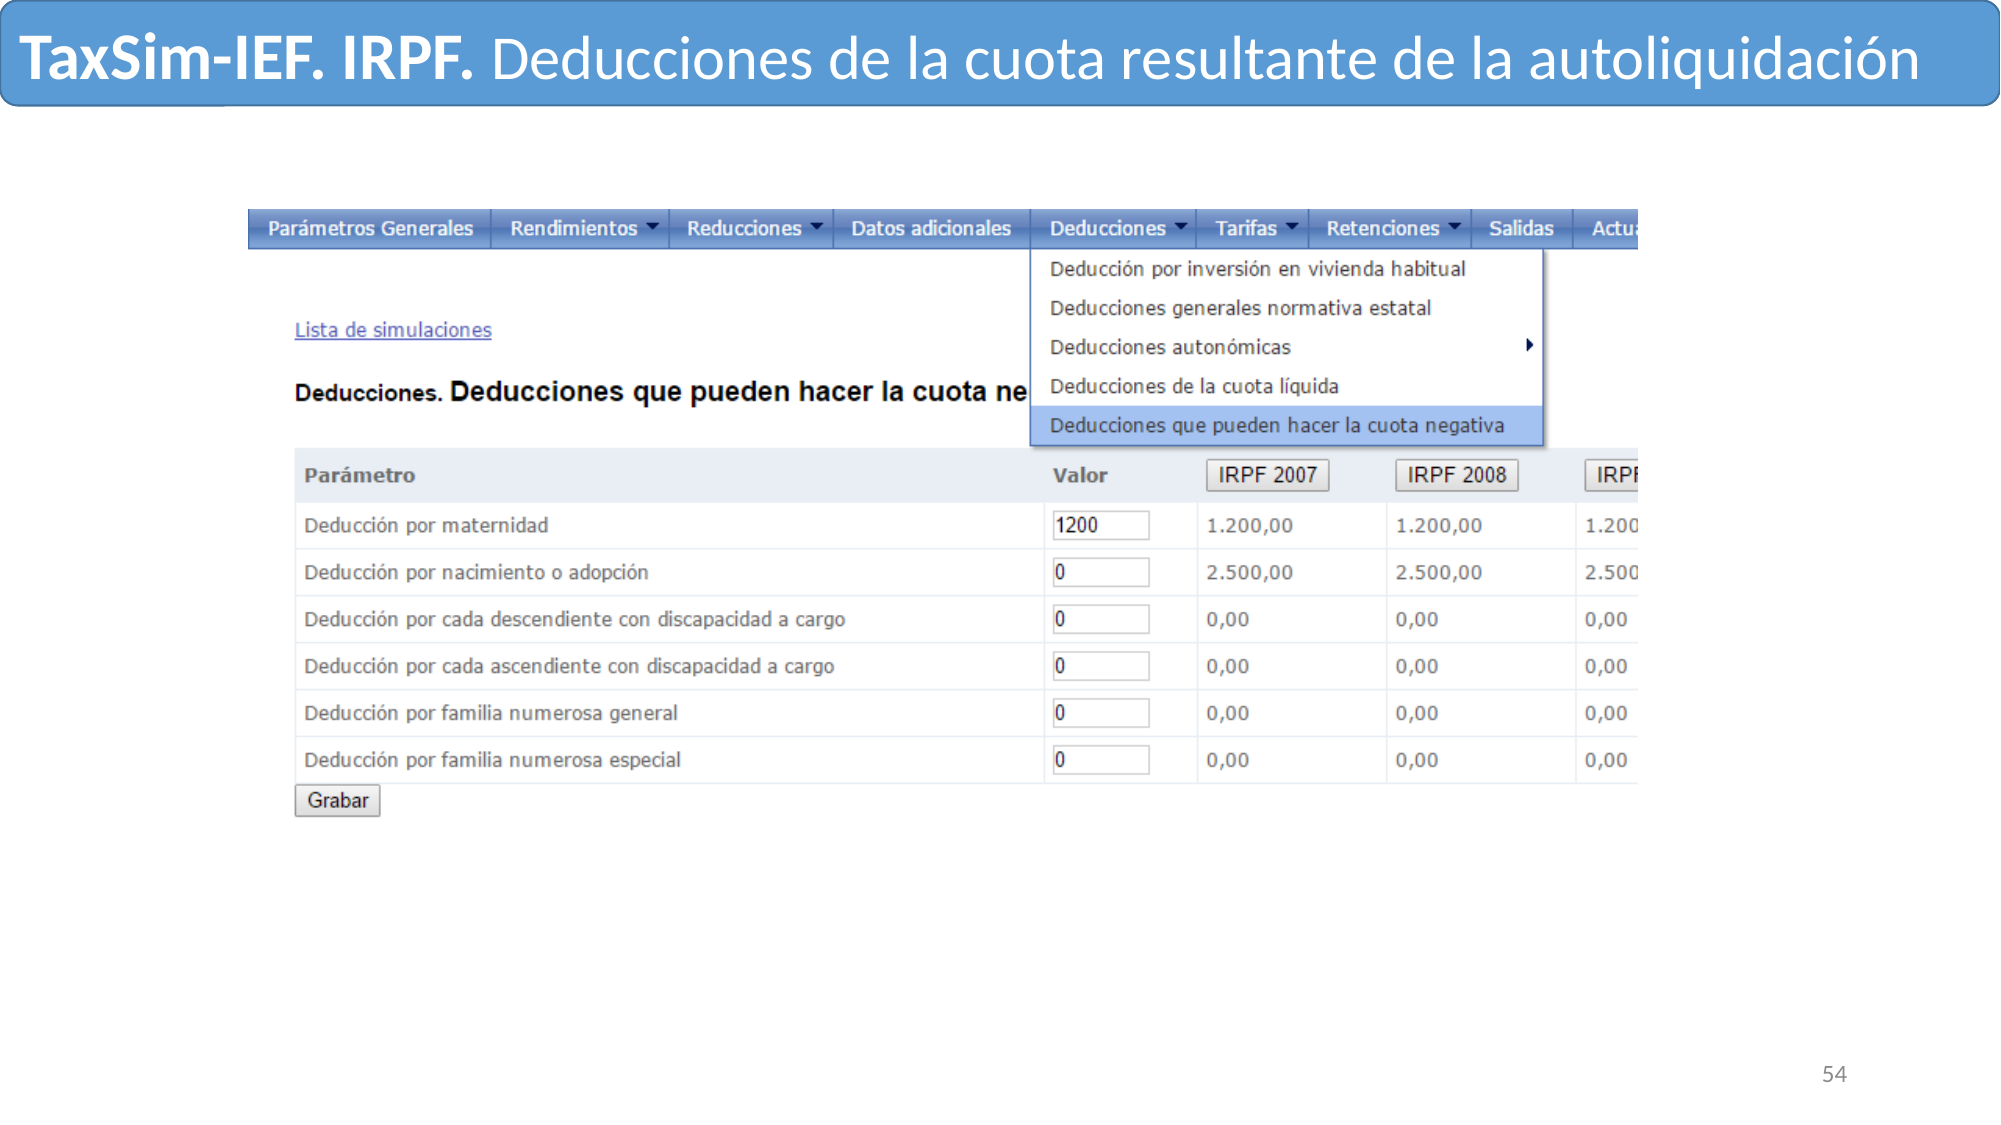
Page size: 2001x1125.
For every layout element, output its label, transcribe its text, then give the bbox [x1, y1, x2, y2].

slide_number 54 [1412, 1042, 1863, 1103]
text_box TaxSim-IEF. IRPF. Deducciones de la cuota resultante de la autoliquidación [0, 0, 2000, 107]
picture [248, 209, 1638, 872]
